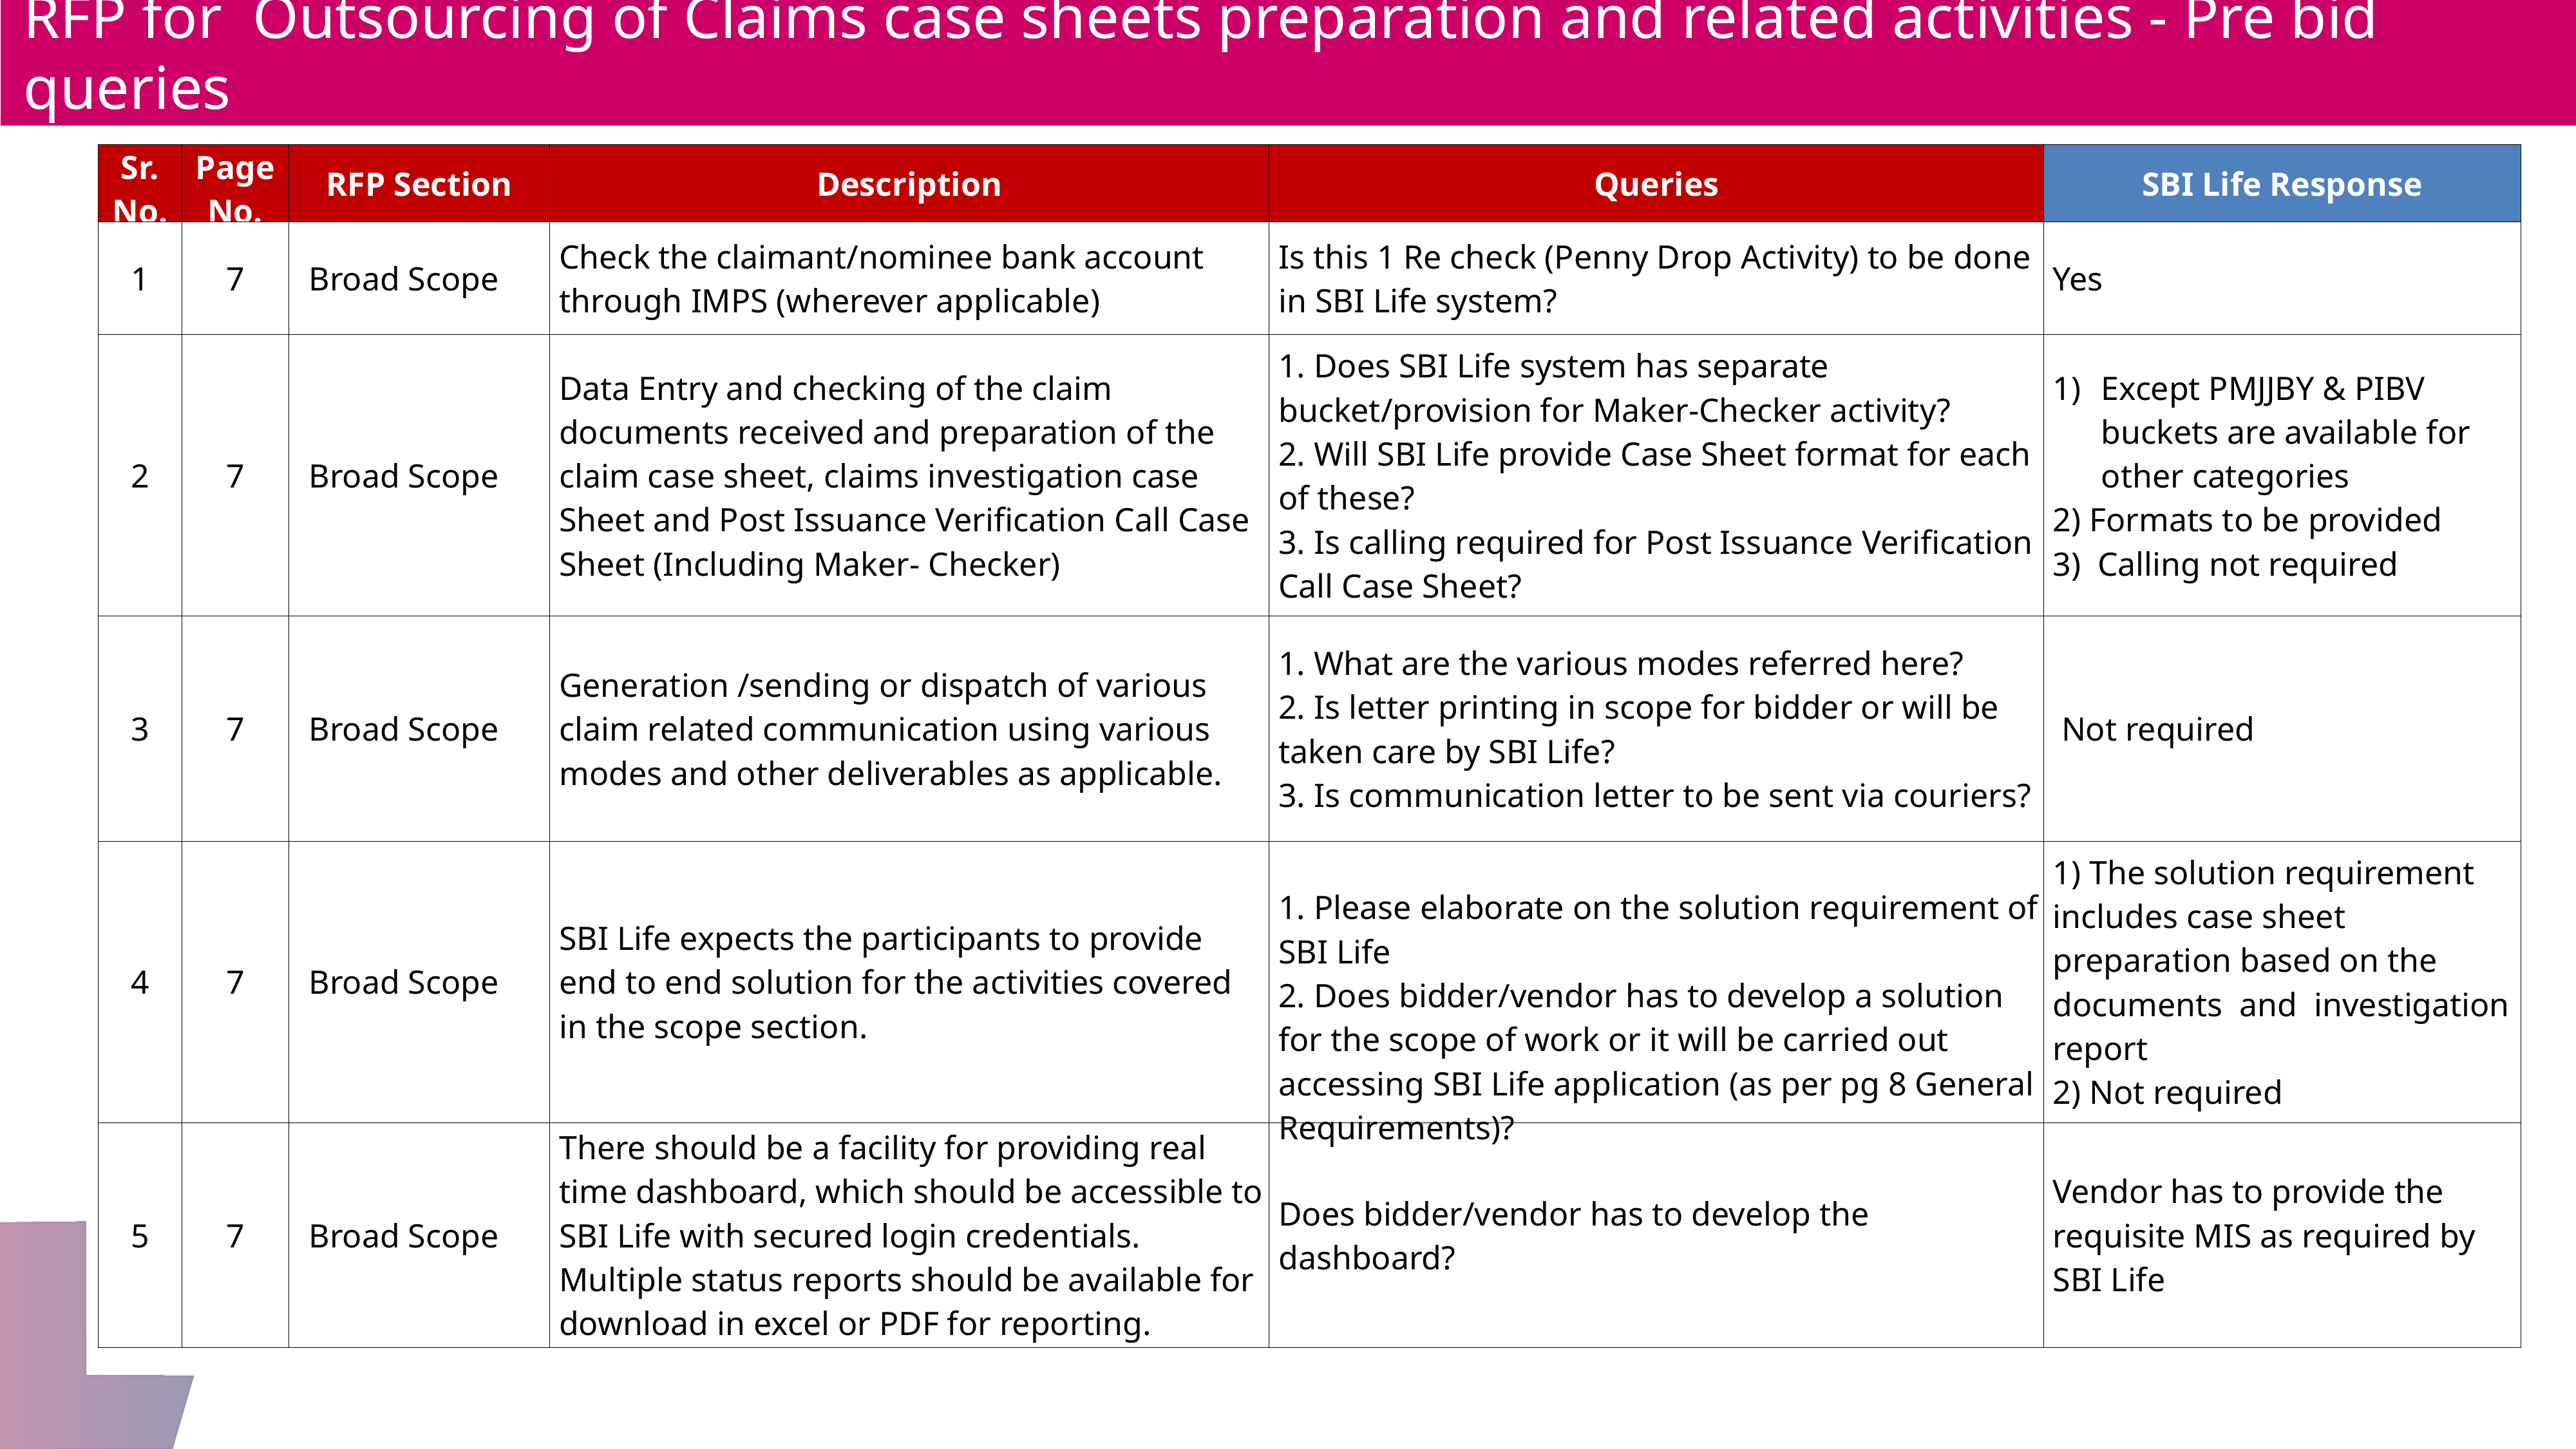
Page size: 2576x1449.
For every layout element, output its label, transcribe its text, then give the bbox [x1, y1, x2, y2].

table_cell Broad Scope [289, 1123, 549, 1347]
table_header RFP Section [289, 145, 549, 222]
table_cell Except PMJJBY & PIBV buckets are available for other categories 2) Formats to be provided 3) Calling not required [2044, 335, 2521, 616]
table_cell Broad Scope [289, 222, 549, 334]
table_cell Is this 1 Re check (Penny Drop Activity) to be done in SBI Life system? [1269, 222, 2043, 334]
table_cell Check the claimant/nominee bank account through IMPS (wherever applicable) [550, 222, 1269, 334]
table_cell 4 [99, 842, 182, 1122]
table_cell 1. Please elaborate on the solution requirement of SBI Life 2. Does bidder/vendor has to develop a solution for the scope of work or it will be carried out accessing SBI Life application (as per pg 8 General Requirements)? [1269, 842, 2043, 1122]
table_cell 7 [182, 1123, 289, 1347]
table_cell 7 [182, 842, 289, 1122]
table_cell Generation /sending or dispatch of various claim related communication using various modes and other deliverables as applicable. [550, 616, 1269, 841]
table_cell 1. What are the various modes referred here? 2. Is letter printing in scope for bidder or will be taken care by SBI Life? 3. Is communication letter to be sent via couriers? [1269, 616, 2043, 841]
table_cell 7 [182, 222, 289, 334]
table_header SBI Life Response [2044, 145, 2521, 222]
text_box RFP for Outsourcing of Claims case sheets preparation and related activities - Pre bid queries [1, 0, 2576, 126]
table_cell 1 [99, 222, 182, 334]
table_cell Broad Scope [289, 616, 549, 841]
table_cell Data Entry and checking of the claim documents received and preparation of the claim case sheet, claims investigation case Sheet and Post Issuance Verification Call Case Sheet (Including Maker- Checker) [550, 335, 1269, 616]
table_cell Broad Scope [289, 842, 549, 1122]
table_header Sr. No. [99, 145, 182, 222]
table_cell 1. Does SBI Life system has separate bucket/provision for Maker-Checker activity? 2. Will SBI Life provide Case Sheet format for each of these? 3. Is calling required for Post Issuance Verification Call Case Sheet? [1269, 335, 2043, 616]
table_cell 7 [182, 616, 289, 841]
table_cell Yes [2044, 222, 2521, 334]
table_header Description [550, 145, 1269, 222]
table_header Queries [1269, 145, 2043, 222]
table_cell 7 [182, 335, 289, 616]
table_cell Vendor has to provide the requisite MIS as required by SBI Life [2044, 1123, 2521, 1347]
table_cell SBI Life expects the participants to provide end to end solution for the activities covered in the scope section. [550, 842, 1269, 1122]
table_cell 3 [99, 616, 182, 841]
table_cell 5 [99, 1123, 182, 1347]
table_cell Not required [2044, 616, 2521, 841]
table_cell 2 [99, 335, 182, 616]
table_cell 1) The solution requirement includes case sheet preparation based on the documents and investigation report 2) Not required [2044, 842, 2521, 1122]
table_cell Does bidder/vendor has to develop the dashboard? [1269, 1123, 2043, 1347]
table_cell Broad Scope [289, 335, 549, 616]
table_cell There should be a facility for providing real time dashboard, which should be accessible to SBI Life with secured login credentials. Multiple status reports should be available for download in excel or PDF for reporting. [550, 1123, 1269, 1347]
table_header Page No. [182, 145, 289, 222]
